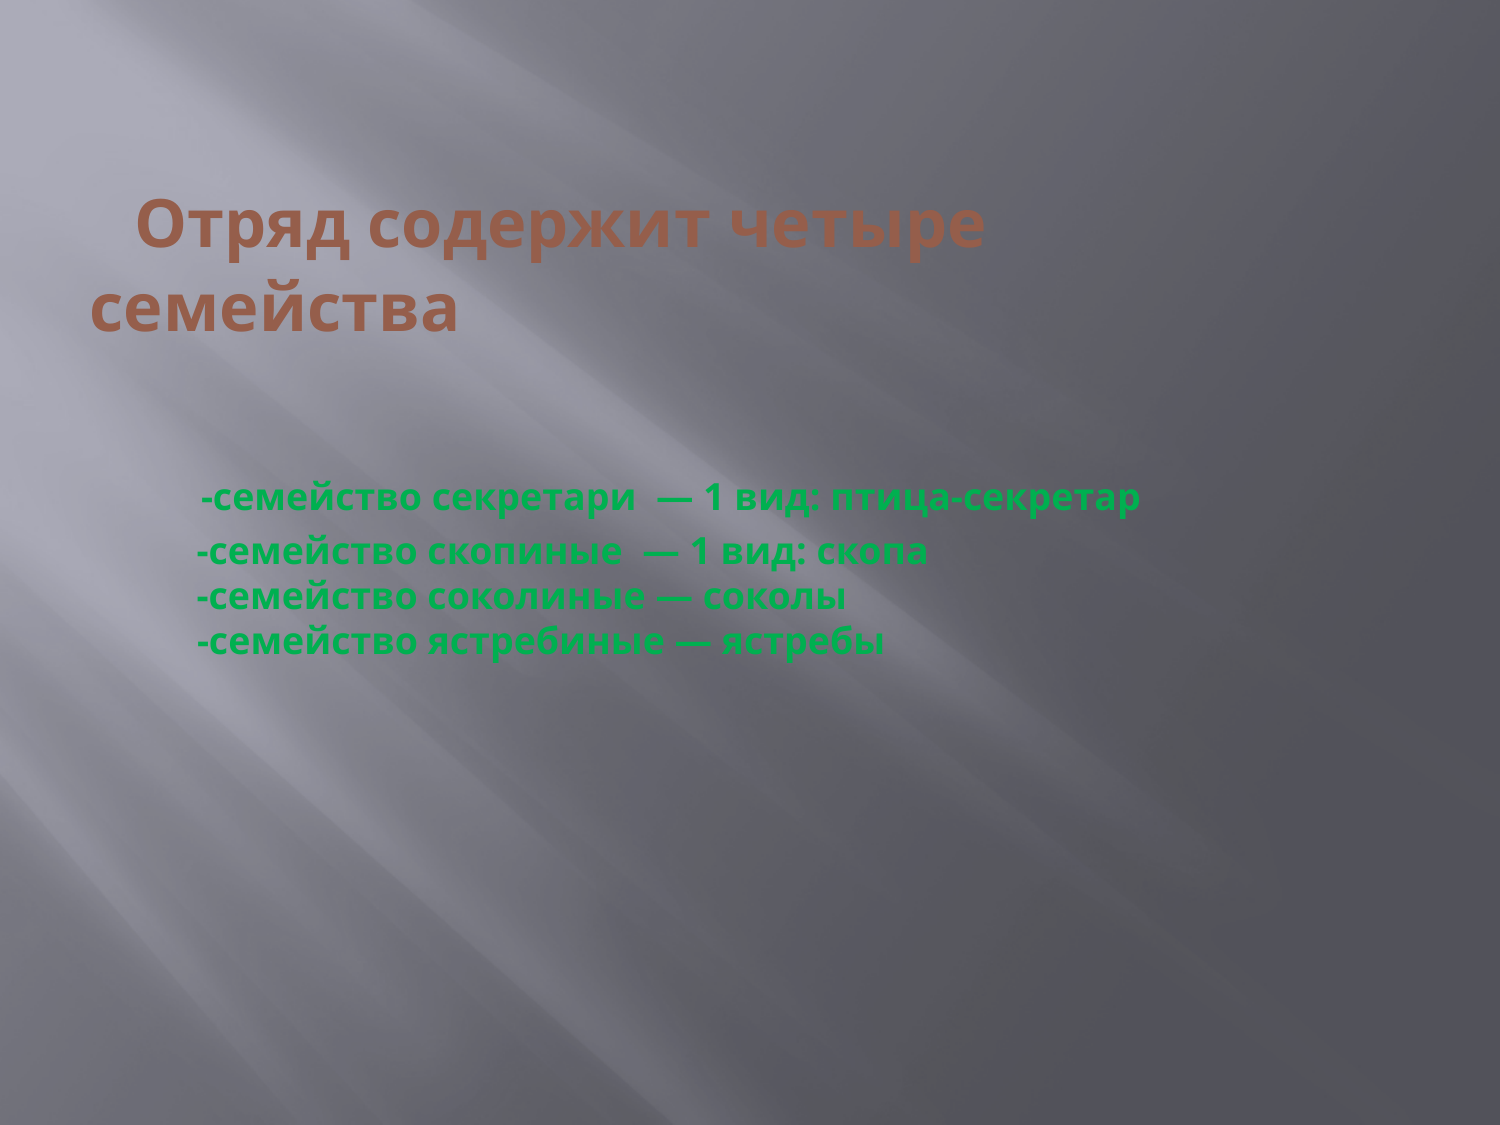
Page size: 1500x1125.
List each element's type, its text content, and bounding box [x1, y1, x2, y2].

title Отряд содержит четыре семейства -семейство секретари — 1 вид: птица-секретар -семейство скопиные — 1 вид: скопа -семейство соколиные — соколы -семейство ястребиные — ястребы [75, 45, 1360, 985]
